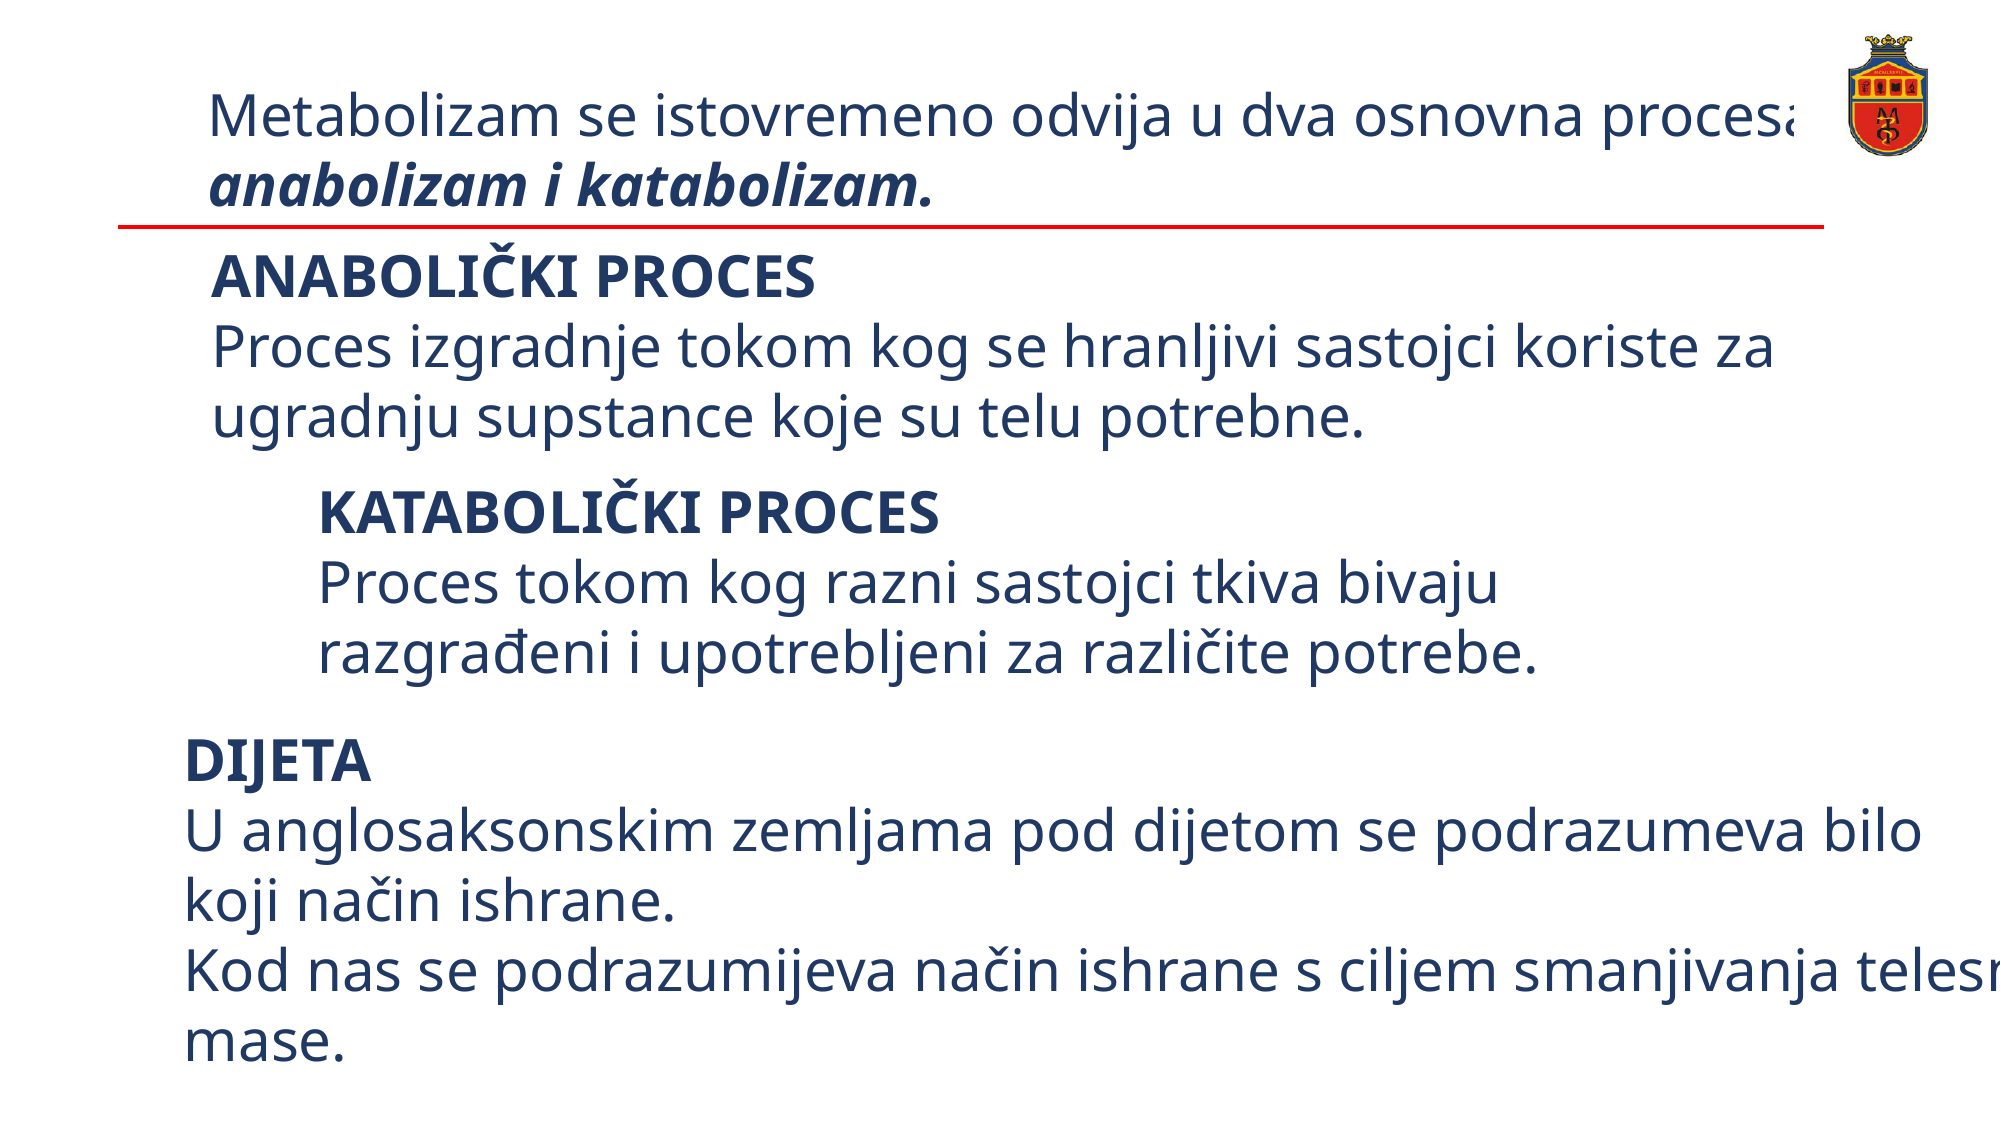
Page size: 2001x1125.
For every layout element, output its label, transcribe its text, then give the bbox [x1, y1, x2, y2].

text_box Metabolizam se istovremeno odvija u dva osnovna procesa: anabolizam i katabolizam. [192, 70, 1862, 226]
text_box ANABOLIČKI PROCES Proces izgradnje tokom kog se hranljivi sastojci koriste za ugradnju supstance koje su telu potrebne. [196, 231, 1807, 457]
text_box KATABOLIČKI PROCES Proces tokom kog razni sastojci tkiva bivaju razgrađeni i upotrebljeni za različite potrebe. [303, 467, 1750, 693]
picture [1794, 16, 1969, 189]
text_box DIJETA U anglosaksonskim zemljama pod dijetom se podrazumeva bilo koji način ishrane. Kod nas se podrazumijeva način ishrane s ciljem smanjivanja telesne mase. [168, 716, 2000, 1081]
